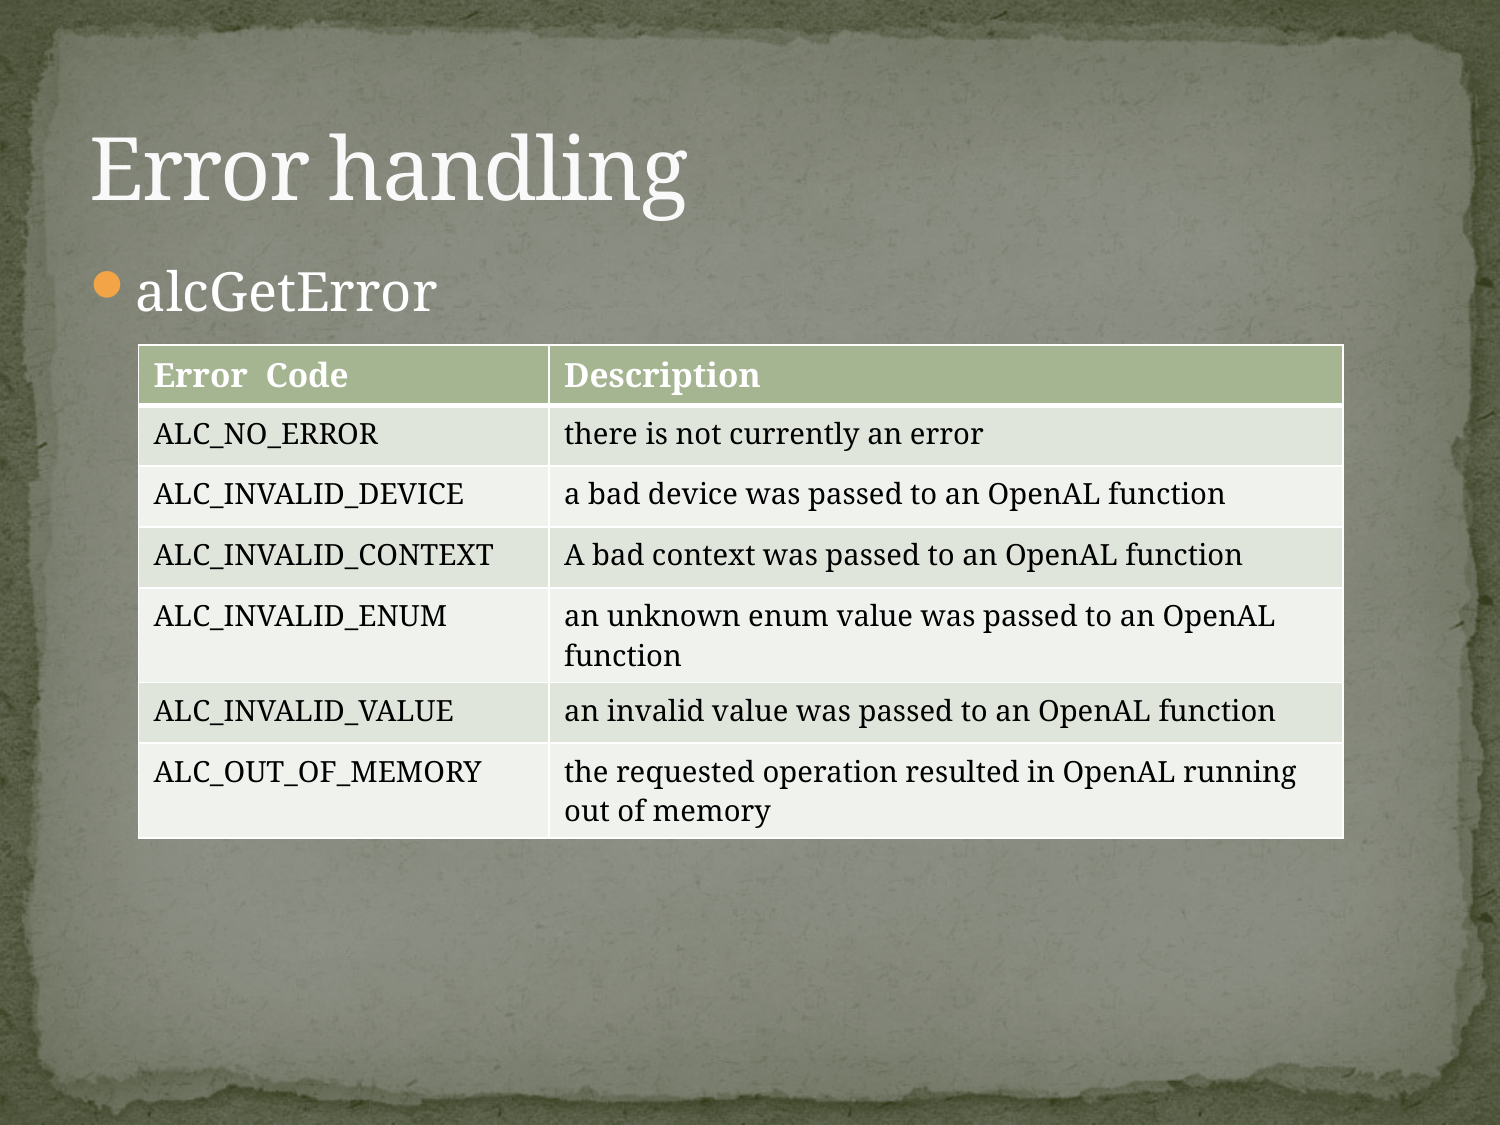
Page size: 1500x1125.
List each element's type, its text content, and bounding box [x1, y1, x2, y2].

table_cell A bad context was passed to an OpenAL function [550, 528, 1342, 587]
table_header Error Code [139, 346, 548, 403]
title Error handling [74, 24, 1425, 225]
table_cell there is not currently an error [550, 408, 1342, 465]
table_cell a bad device was passed to an OpenAL function [550, 467, 1342, 526]
table_cell the requested operation resulted in OpenAL running out of memory [550, 744, 1342, 837]
table_cell ALC_INVALID_DEVICE [139, 467, 548, 526]
table_cell an unknown enum value was passed to an OpenAL function [550, 589, 1342, 682]
table_cell ALC_OUT_OF_MEMORY [139, 744, 548, 837]
table_cell ALC_INVALID_CONTEXT [139, 528, 548, 587]
table_cell ALC_NO_ERROR [139, 408, 548, 465]
table_header Description [550, 346, 1342, 403]
list alcGetError [75, 249, 1425, 1000]
table_cell an invalid value was passed to an OpenAL function [550, 683, 1342, 742]
table_cell ALC_INVALID_ENUM [139, 589, 548, 682]
table_cell ALC_INVALID_VALUE [139, 683, 548, 742]
